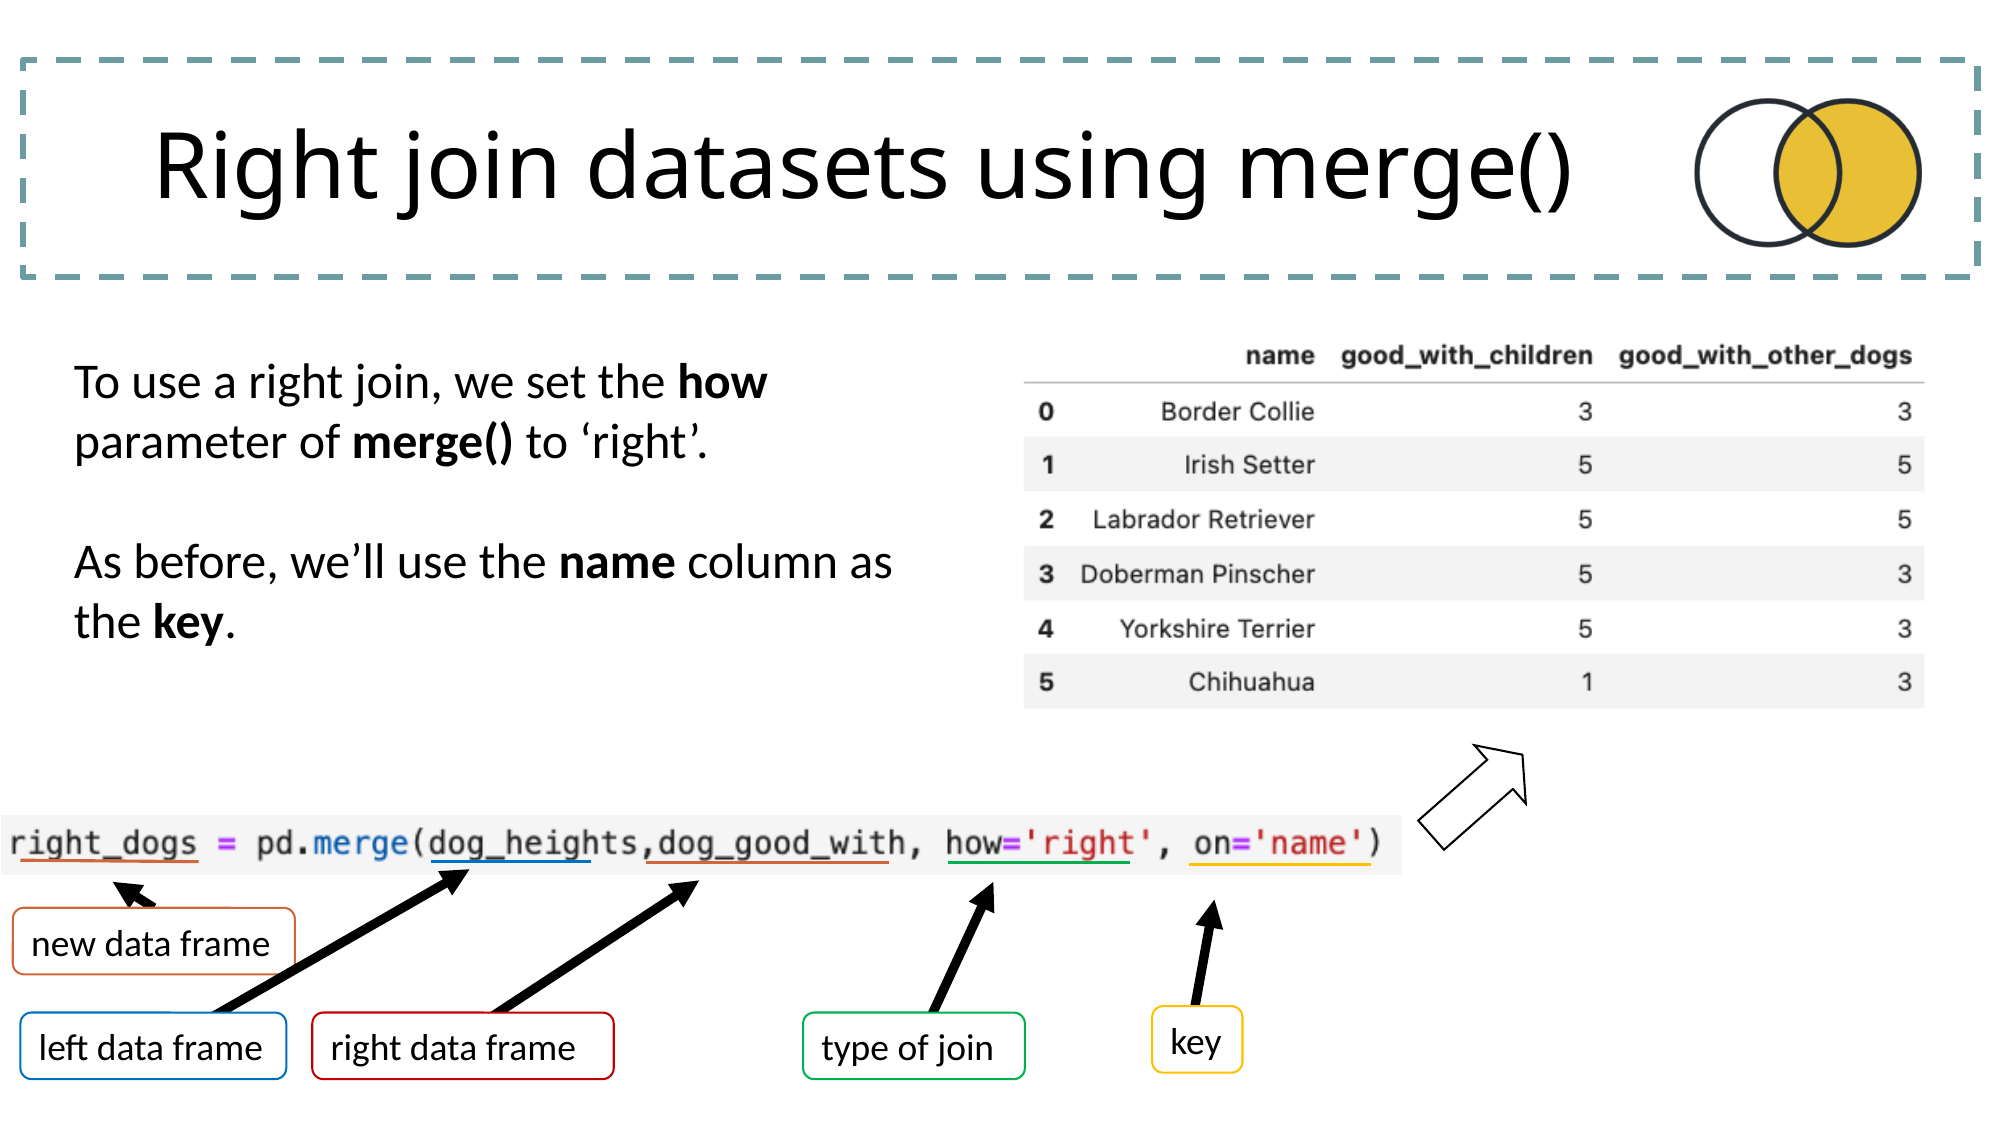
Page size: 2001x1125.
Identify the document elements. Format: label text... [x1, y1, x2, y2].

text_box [1188, 899, 1215, 1040]
text_box left data frame [19, 1011, 288, 1081]
picture [1694, 98, 1922, 248]
picture [1, 815, 1402, 875]
text_box type of join [801, 1011, 1026, 1081]
title Right join datasets using merge() [137, 59, 1863, 278]
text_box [112, 881, 154, 908]
text_box new data frame [11, 906, 161, 976]
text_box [161, 869, 470, 1047]
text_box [418, 880, 700, 1066]
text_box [916, 881, 994, 1048]
picture [1013, 329, 1941, 720]
text_box [1416, 743, 1528, 852]
text_box key [1151, 1005, 1244, 1074]
text_box right data frame [311, 1047, 615, 1081]
text_box To use a right join, we set the how parameter of merge() to ‘right’. As before, we’ll use the name column as the key. [58, 340, 914, 716]
